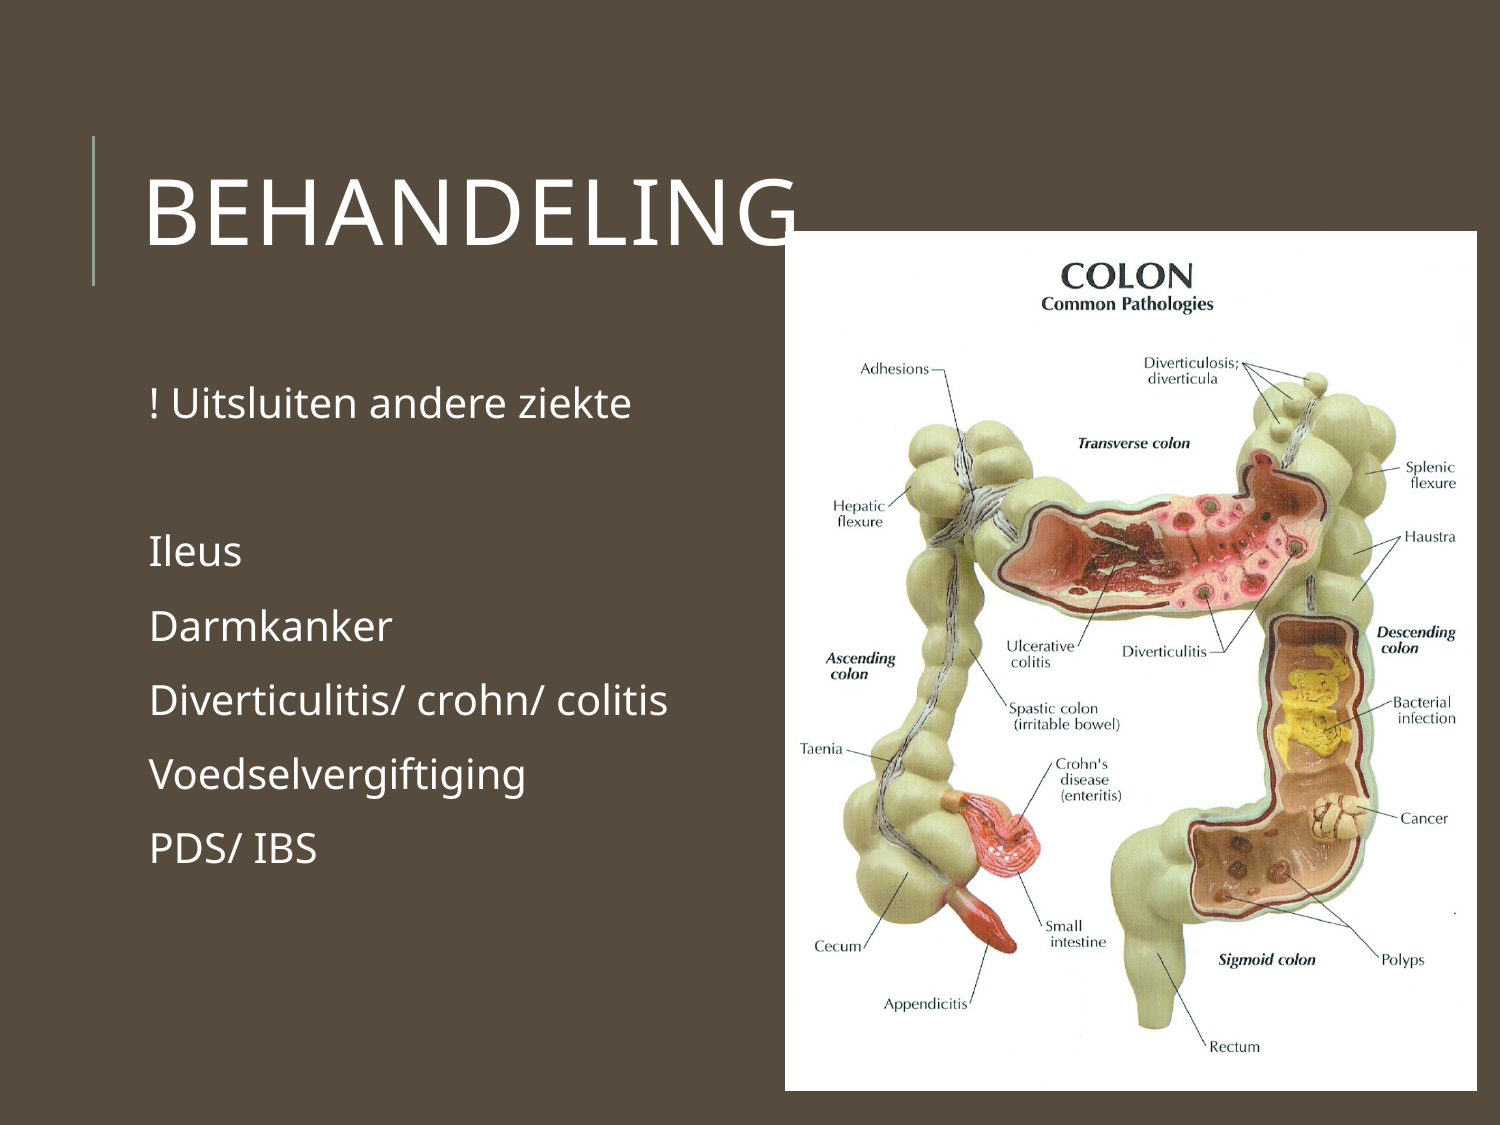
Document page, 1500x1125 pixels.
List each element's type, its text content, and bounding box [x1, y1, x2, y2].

list ! Uitsluiten andere ziekte Ileus Darmkanker Diverticulitis/ crohn/ colitis Voedselvergiftiging PDS/ IBS [126, 375, 715, 1035]
title Behandeling [126, 96, 1322, 342]
picture [785, 231, 1477, 1091]
